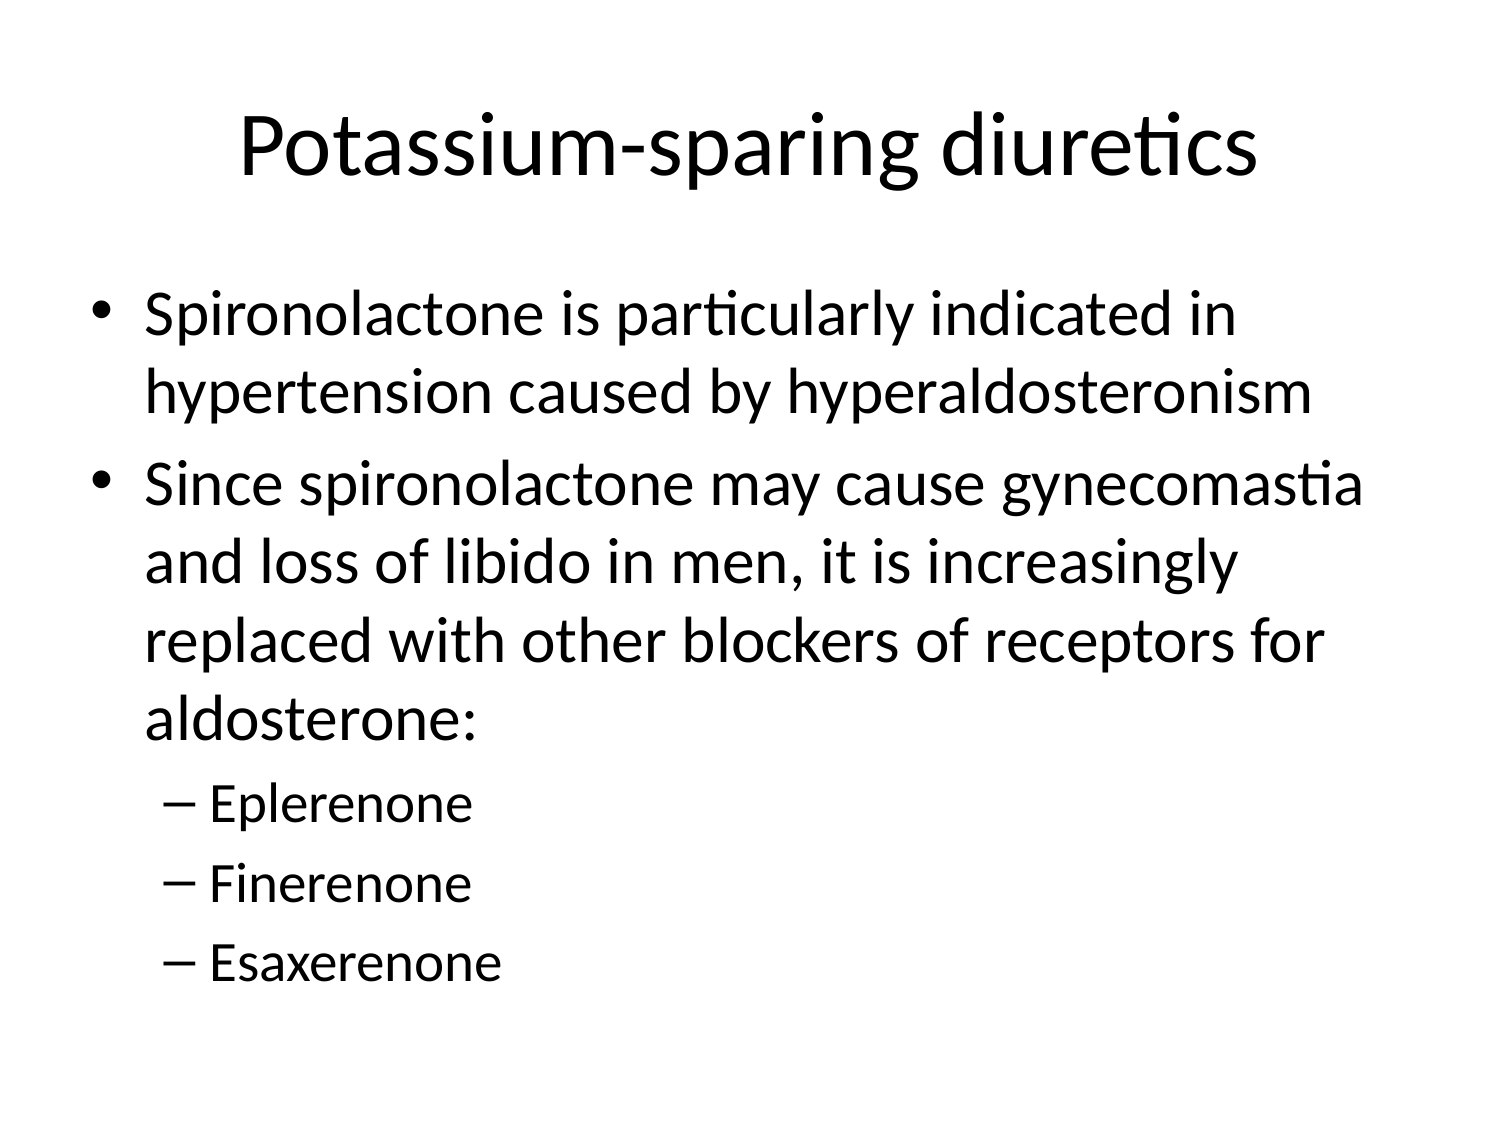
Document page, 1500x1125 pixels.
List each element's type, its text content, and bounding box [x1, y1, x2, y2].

list Spironolactone is particularly indicated in hypertension caused by hyperaldosteronism Since spironolactone may cause gynecomastia and loss of libido in men, it is increasingly replaced with other blockers of receptors for aldosterone: Eplerenone Finerenone Esaxerenone [75, 262, 1425, 1005]
title Potassium-sparing diuretics [75, 45, 1425, 233]
